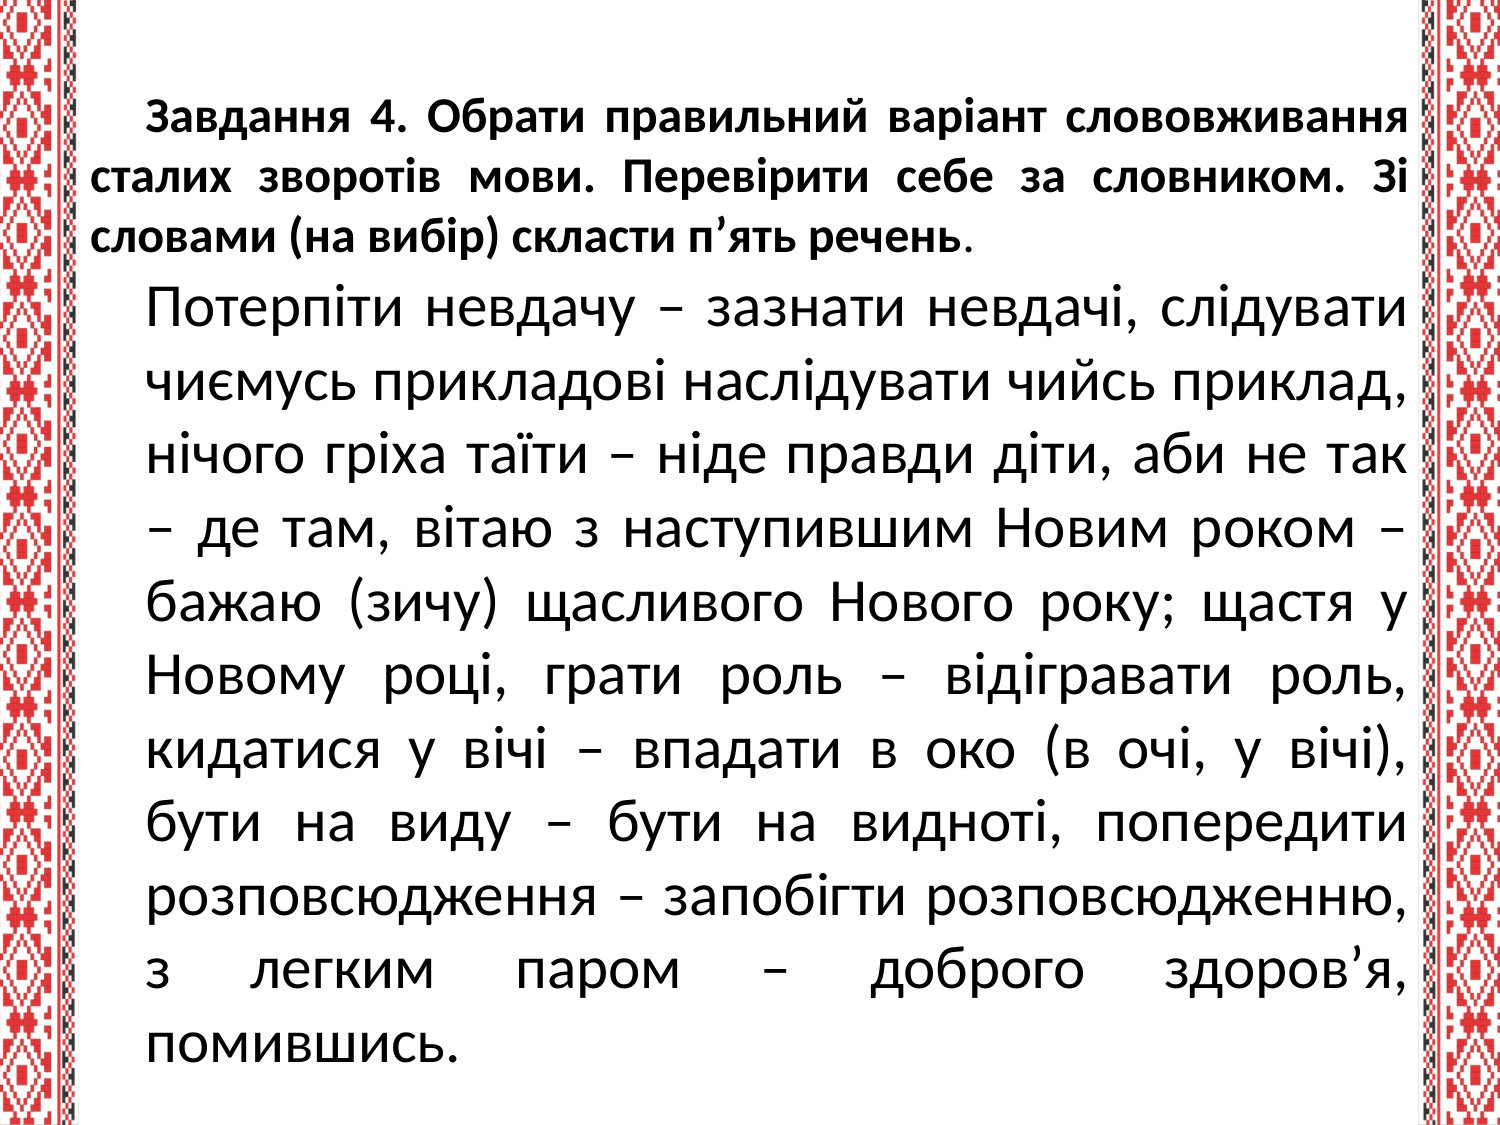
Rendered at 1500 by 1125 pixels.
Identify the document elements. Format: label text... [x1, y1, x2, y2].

picture [911, 1, 1500, 1124]
picture [0, 1, 585, 1124]
title Завдання 4. Обрати правильний варіант слововживання сталих зворотів мови. Перевірити себе за словником. Зі словами (на вибір) скласти п’ять речень. [79, 79, 1418, 257]
list Потерпіти невдачу – зазнати невдачі, слідувати чиємусь прикладові наслідувати чийсь приклад, нічого гріха таїти – ніде правди діти, аби не так – де там, вітаю з наступившим Новим роком – бажаю (зичу) щасливого Нового року; щастя у Новому році, грати роль – відігравати роль, кидатися у вічі – впадати в око (в очі, у вічі), бути на виду – бути на видноті, попередити розповсюдження – запобігти розповсюдженню, з легким паром – доброго здоров’я, помившись. [79, 257, 1418, 1093]
